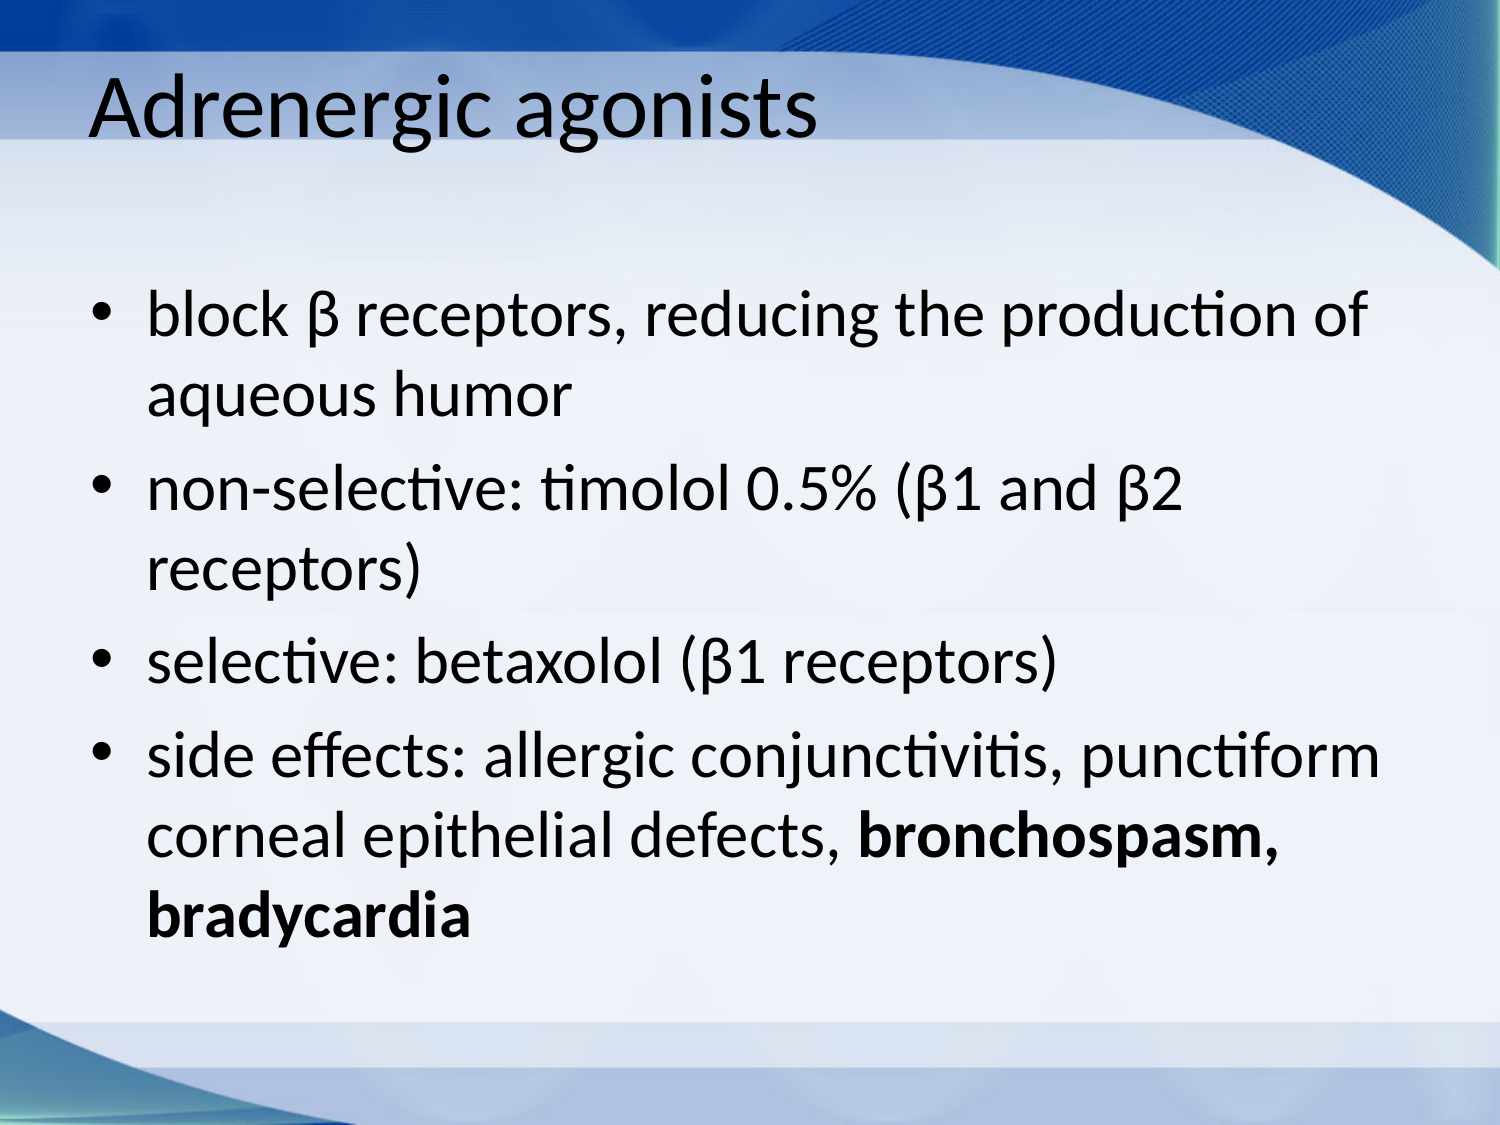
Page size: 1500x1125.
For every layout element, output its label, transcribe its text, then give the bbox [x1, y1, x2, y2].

picture [0, 0, 1500, 1125]
list block β receptors, reducing the production of aqueous humor non-selective: timolol 0.5% (β1 and β2 receptors) selective: betaxolol (β1 receptors) side effects: allergic conjunctivitis, punctiform corneal epithelial defects, bronchospasm, bradycardia [75, 262, 1425, 1005]
title Adrenergic agonists [73, 7, 1424, 195]
